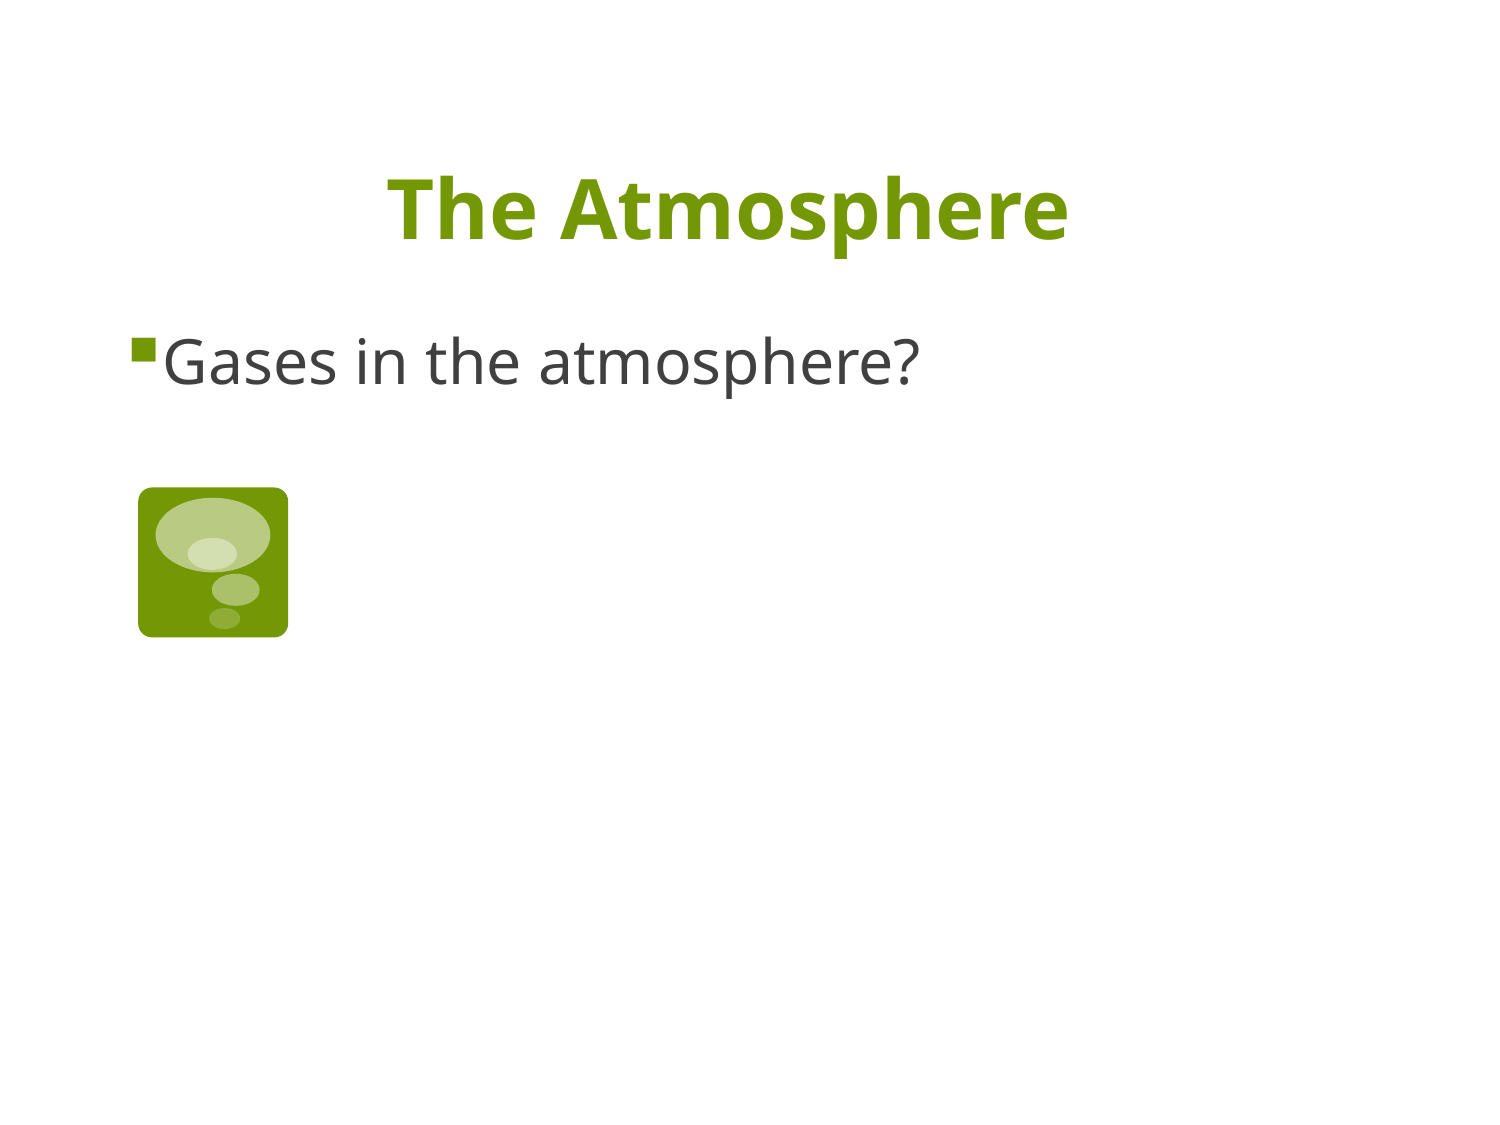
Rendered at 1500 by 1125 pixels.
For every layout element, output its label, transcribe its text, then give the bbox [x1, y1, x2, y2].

title The Atmosphere [323, 76, 1135, 264]
list Gases in the atmosphere? [110, 314, 1374, 1040]
